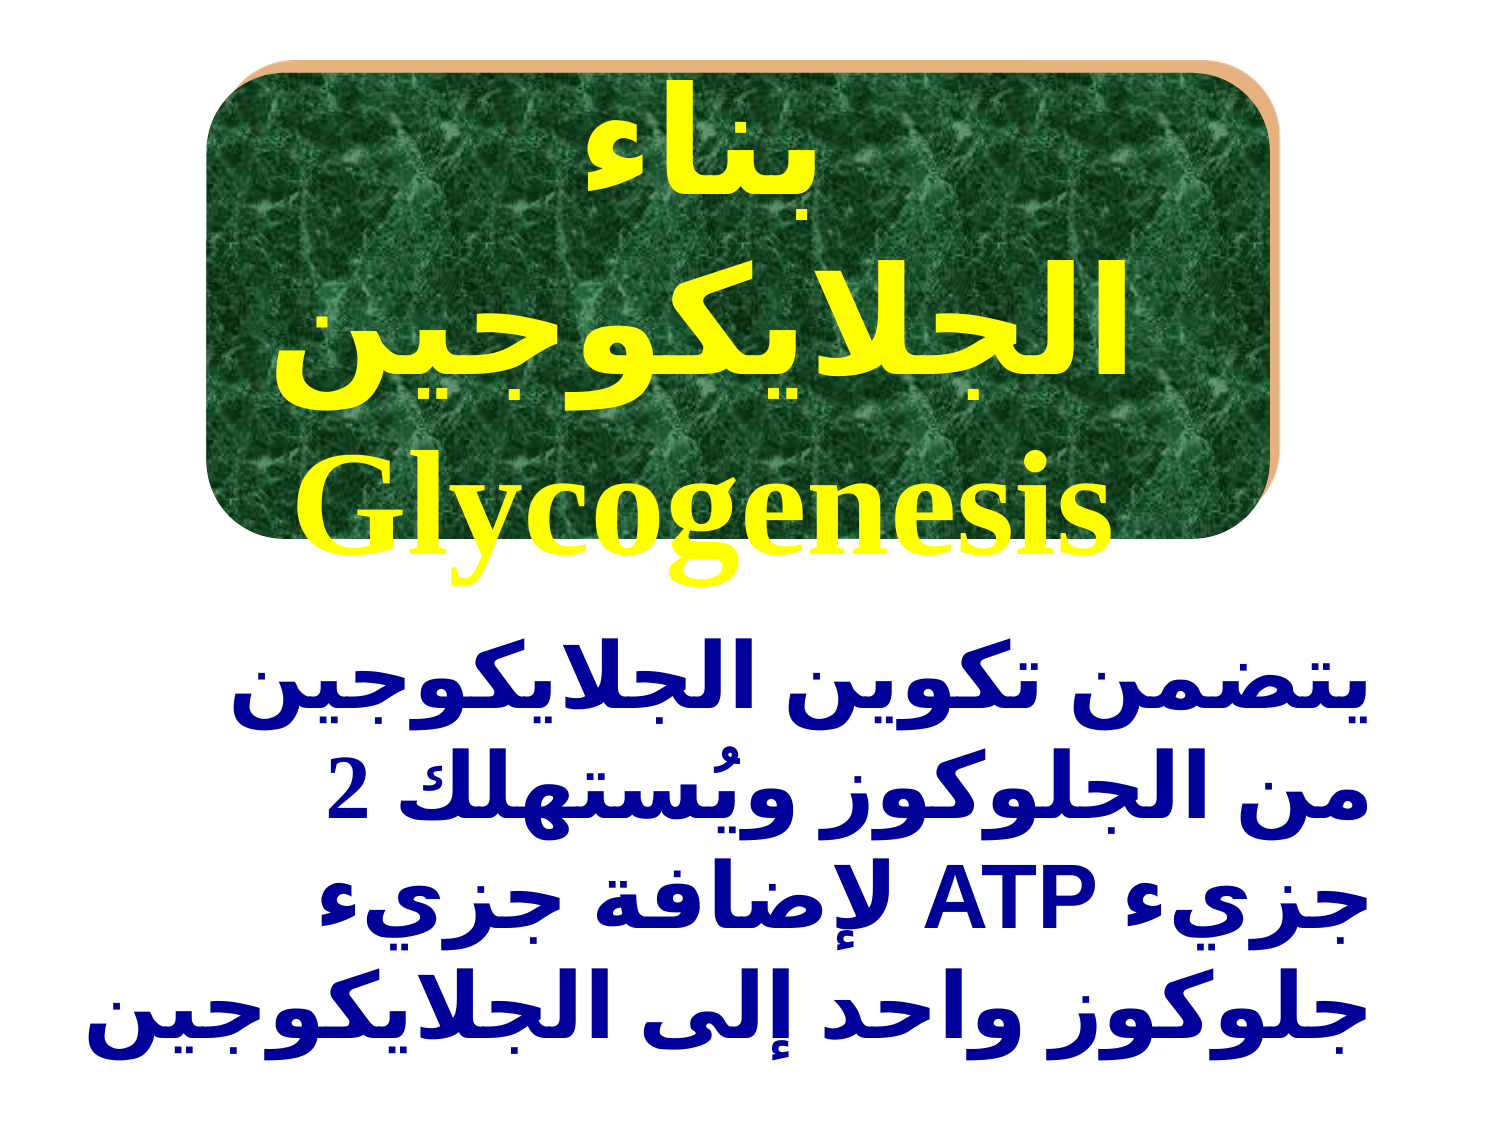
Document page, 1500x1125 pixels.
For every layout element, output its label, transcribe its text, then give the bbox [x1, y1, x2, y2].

title بناء الجلايكوجين Glycogenesis [124, 136, 1282, 492]
text_box [207, 72, 1269, 136]
text_box [212, 492, 1264, 539]
text_box يتضمن تكوين الجلايكوجين من الجلوكوز ويُستهلك 2 جزيء ATP لإضافة جزيء جلوكوز واحد إلى الجلايكوجين [53, 609, 1391, 1065]
